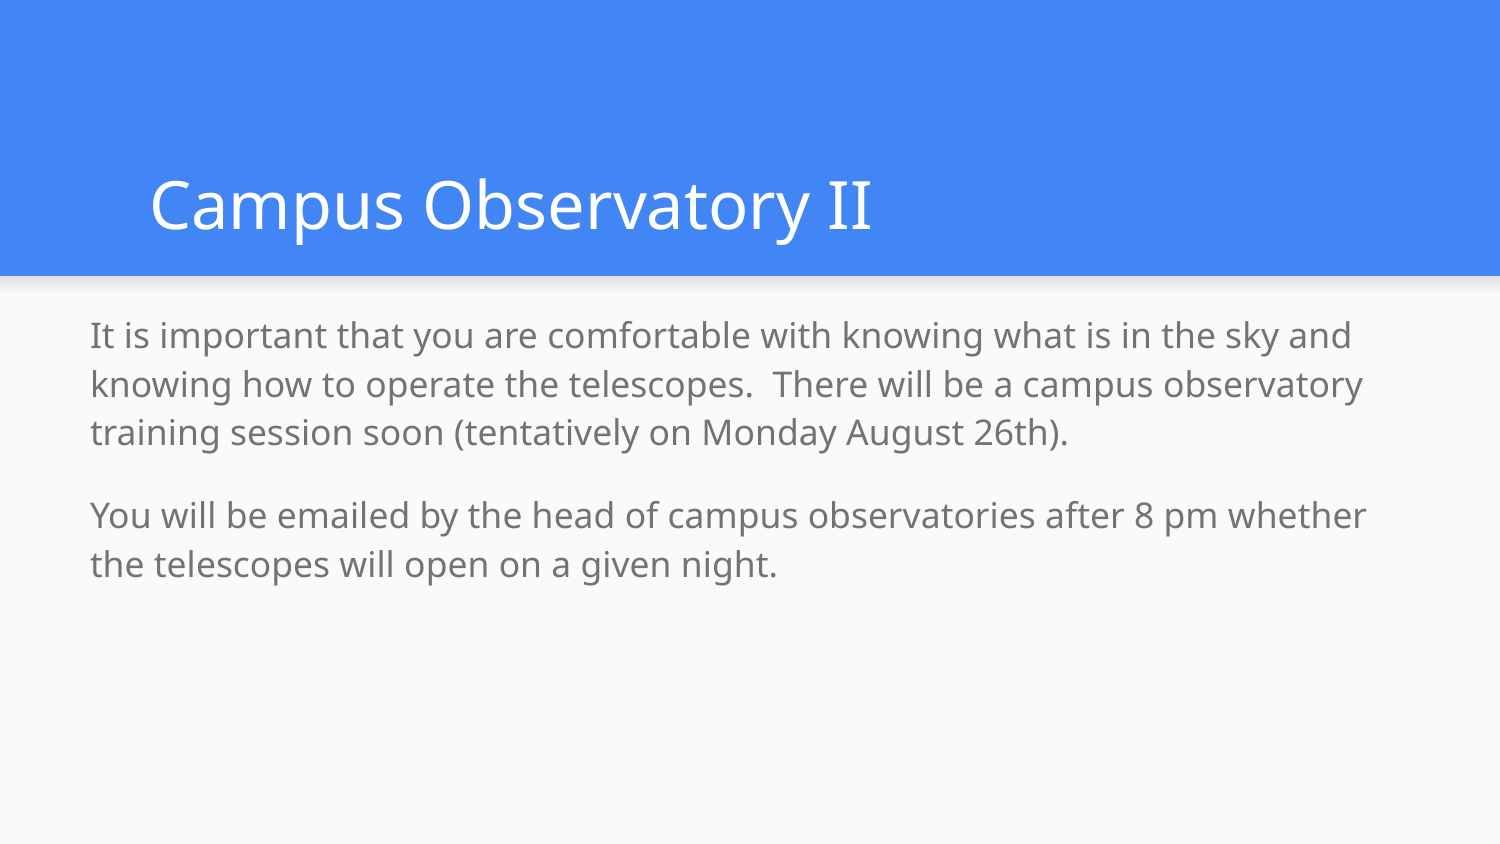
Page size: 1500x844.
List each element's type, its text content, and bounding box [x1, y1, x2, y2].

list It is important that you are comfortable with knowing what is in the sky and knowing how to operate the telescopes. There will be a campus observatory training session soon (tentatively on Monday August 26th). You will be emailed by the head of campus observatories after 8 pm whether the telescopes will open on a given night. [75, 291, 1425, 815]
title Campus Observatory II [134, 101, 1366, 258]
